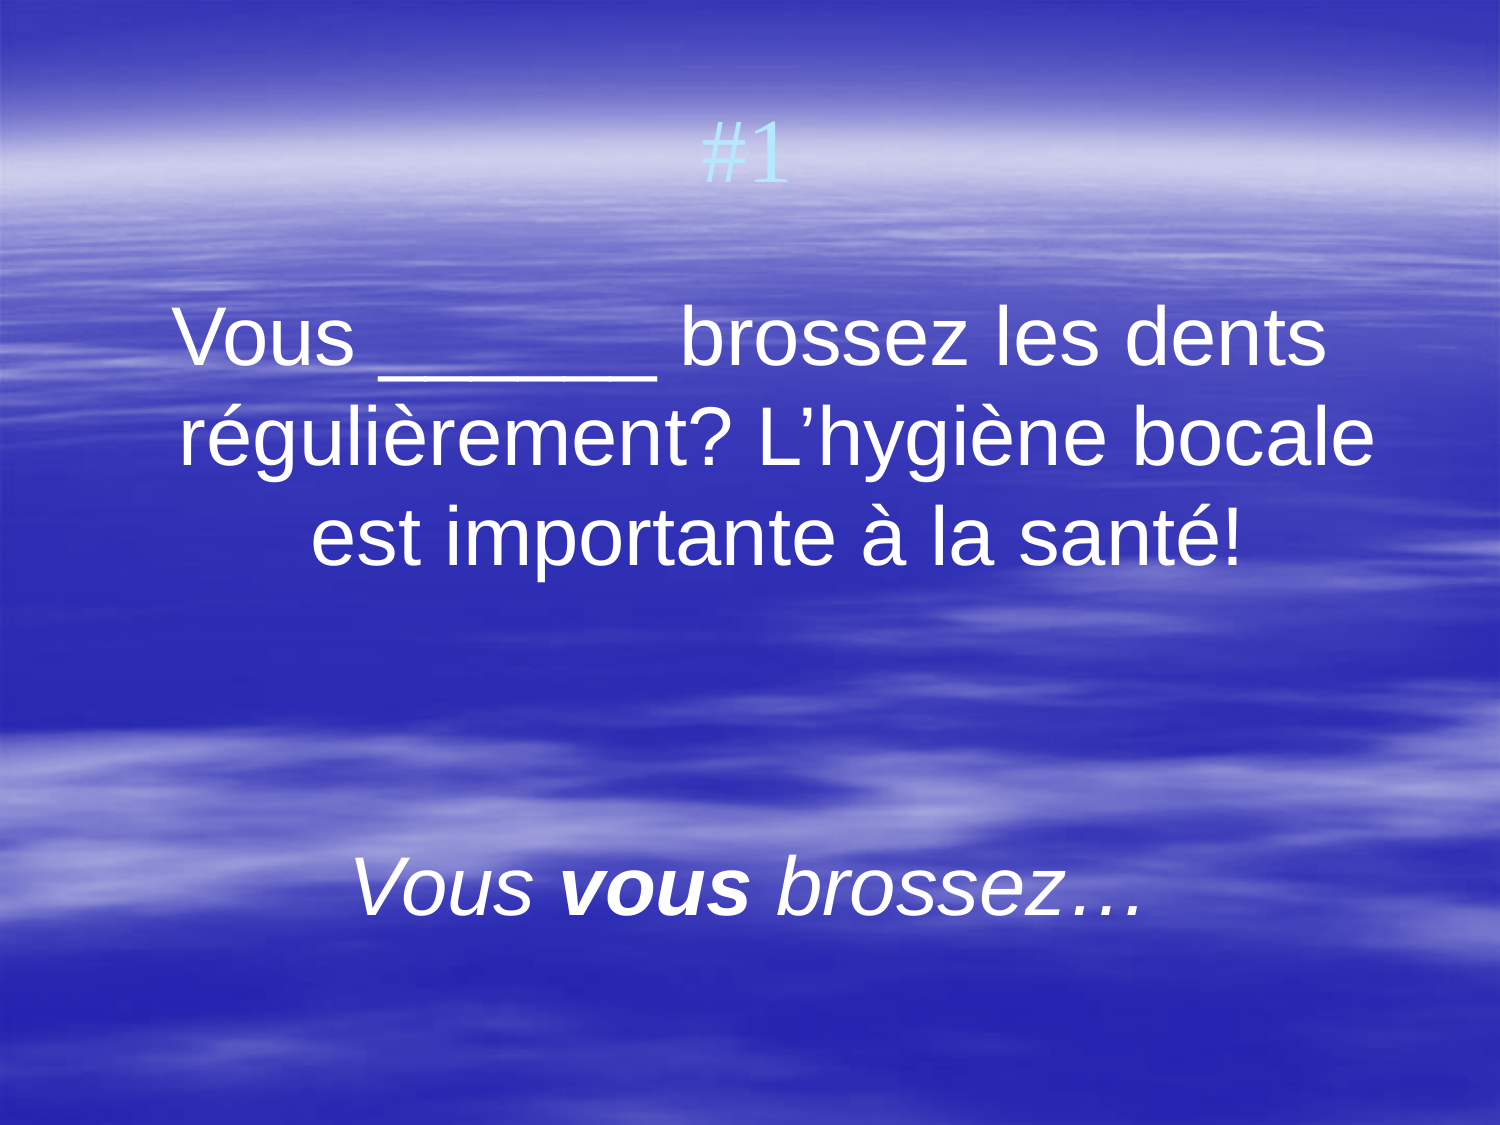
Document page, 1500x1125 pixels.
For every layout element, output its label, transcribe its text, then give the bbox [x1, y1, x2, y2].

title #1 [49, 37, 1446, 255]
list Vous ______ brossez les dents régulièrement? L’hygiène bocale est importante à la santé! Vous vous brossez… [49, 275, 1451, 1001]
